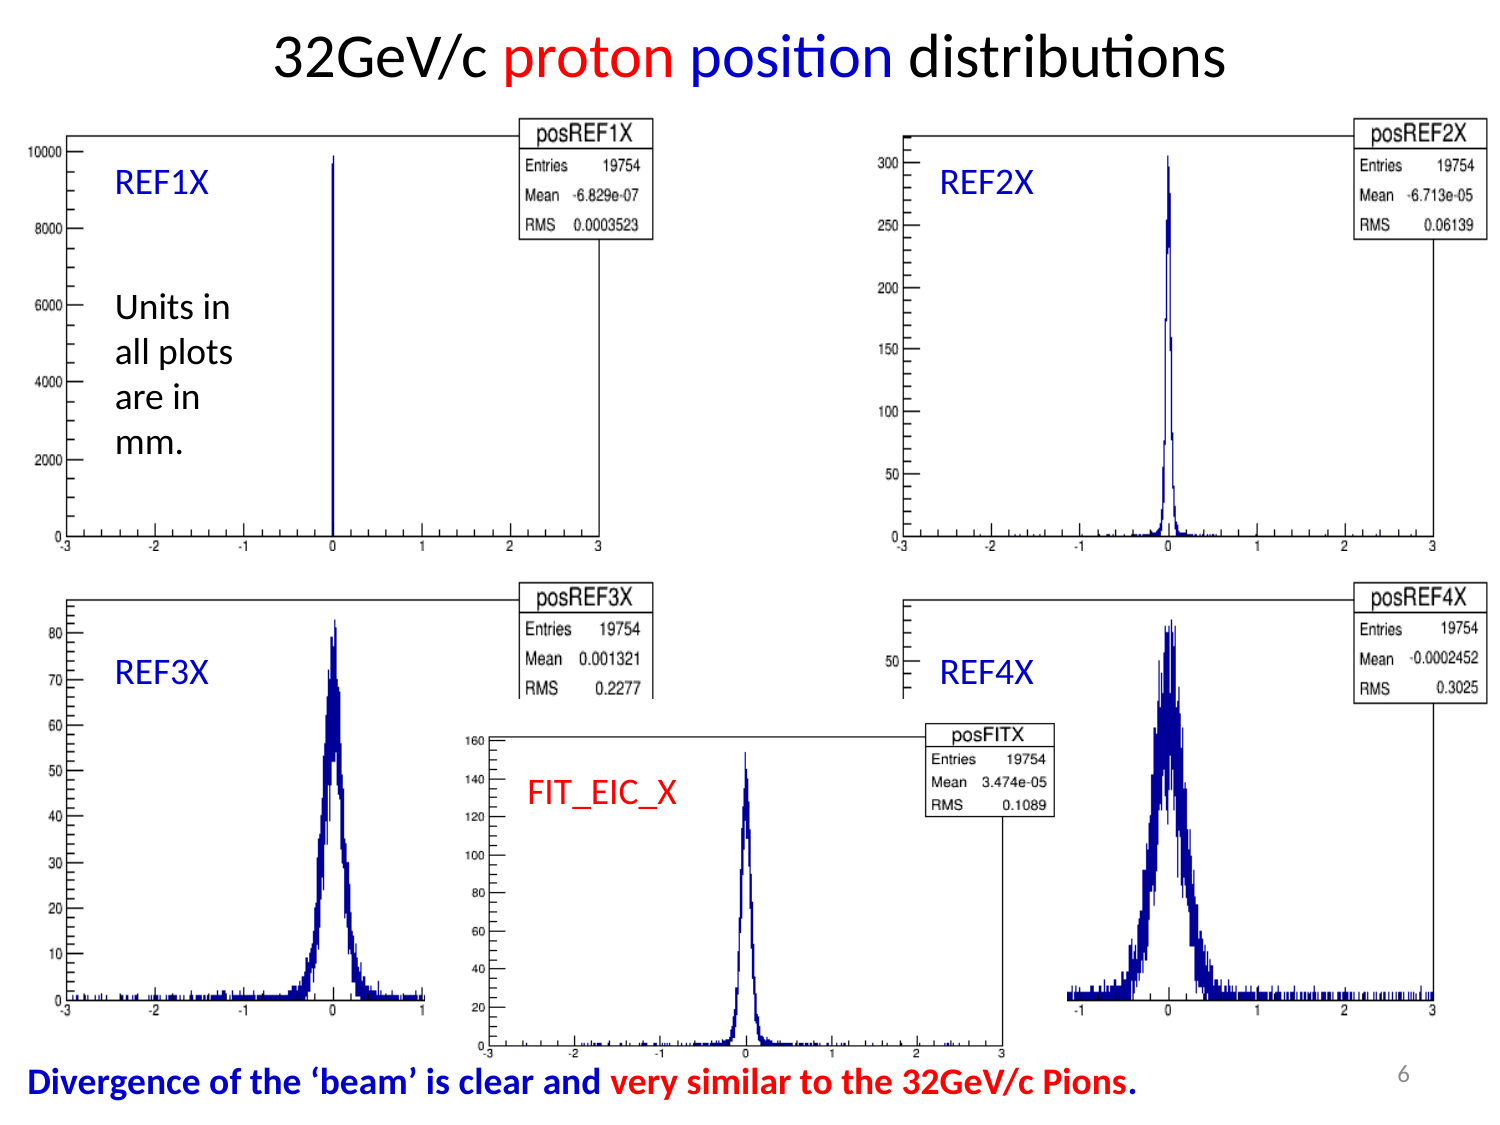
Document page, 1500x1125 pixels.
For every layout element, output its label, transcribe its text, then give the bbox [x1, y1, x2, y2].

picture [0, 87, 1500, 1084]
text_box Divergence of the ‘beam’ is clear and very similar to the 32GeV/c Pions. [12, 1058, 1163, 1110]
title 32GeV/c proton position distributions [75, 0, 1425, 105]
slide_number 6 [1074, 1058, 1425, 1103]
